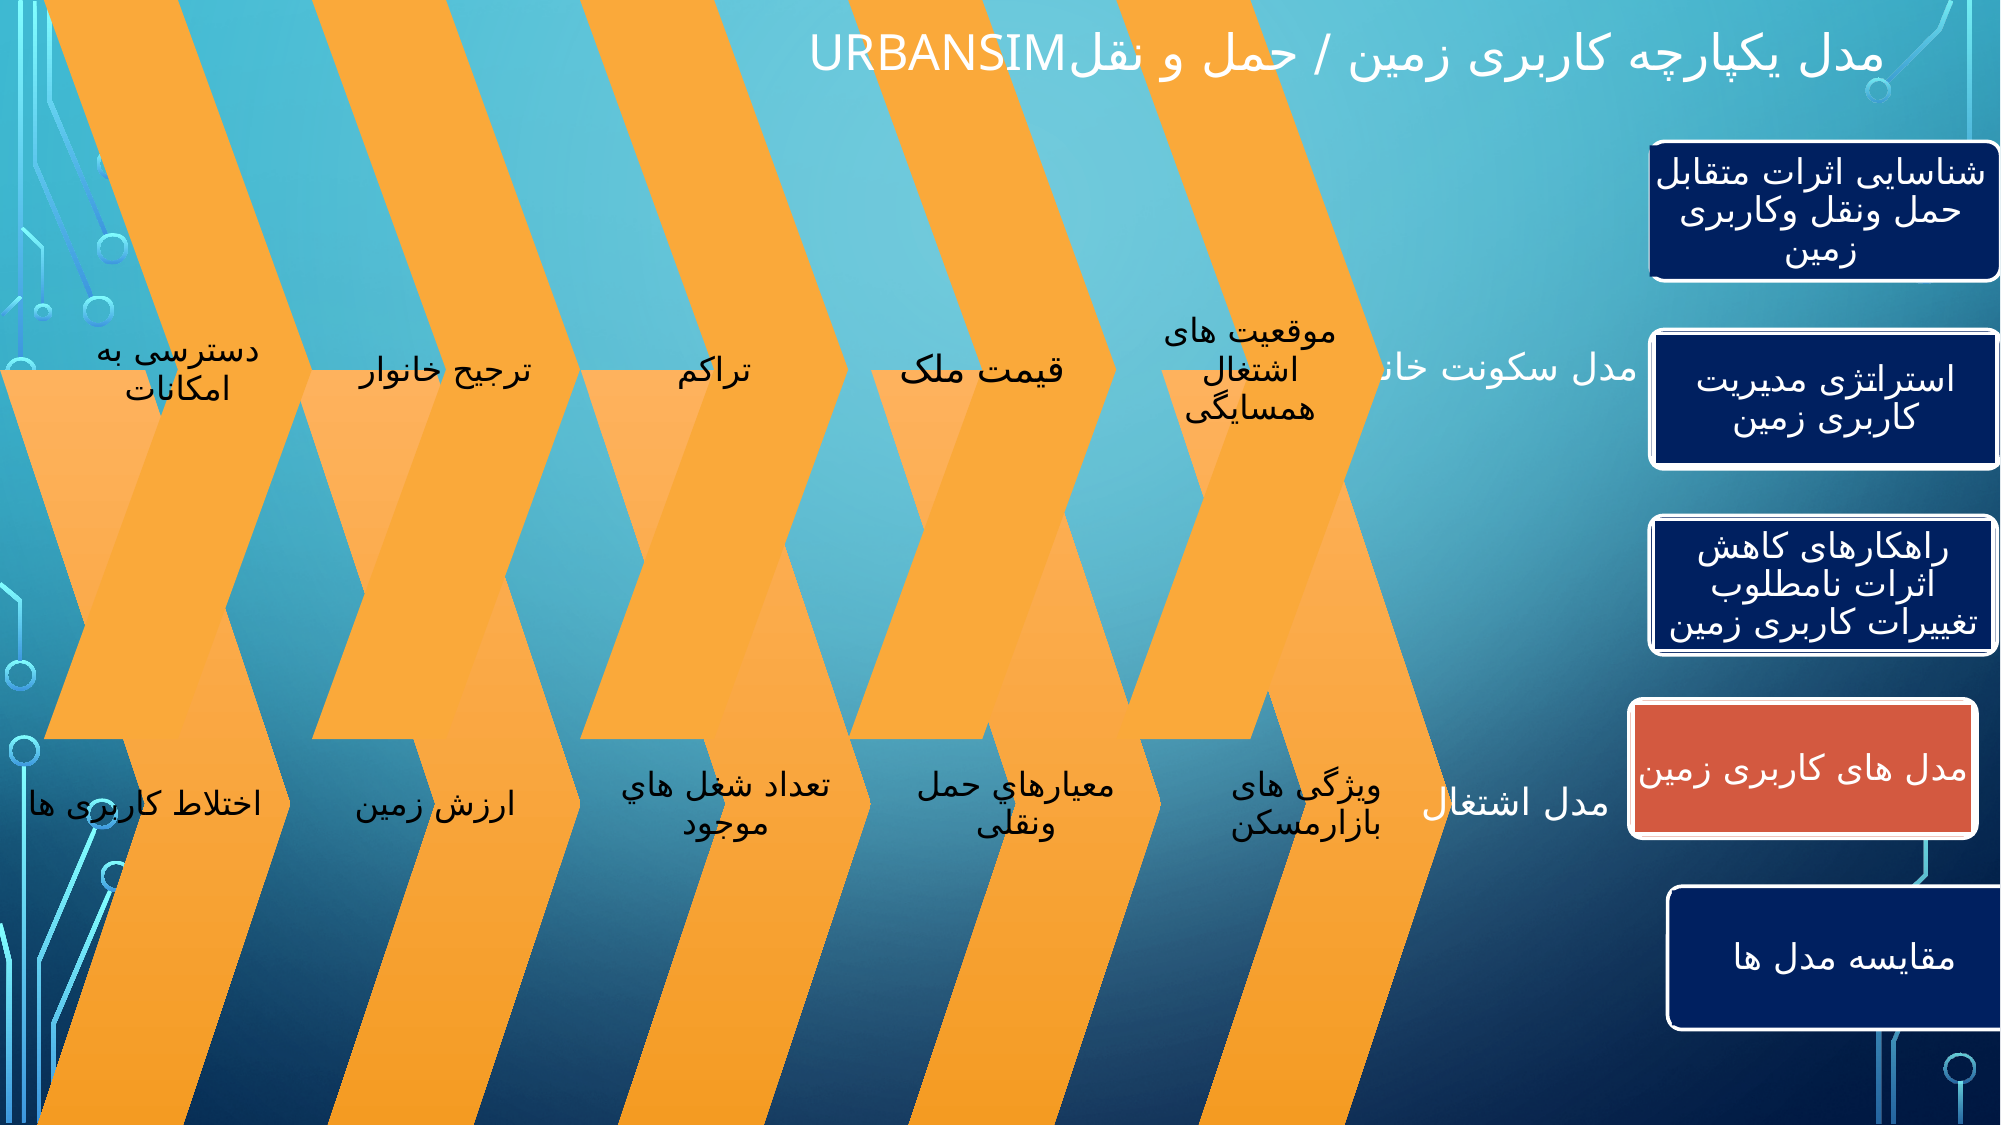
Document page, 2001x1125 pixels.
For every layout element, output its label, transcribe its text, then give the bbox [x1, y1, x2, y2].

list مدل سکونت خانوار [1385, 329, 1654, 1044]
text_box مدل اشتغال [1452, 770, 1625, 830]
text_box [1649, 515, 1998, 656]
text_box مدل یکپارچه کاربری زمین / حمل و نقلURBANSIM [1385, 12, 1902, 88]
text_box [0, 369, 1452, 1125]
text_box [1667, 886, 2000, 1030]
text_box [1628, 698, 1978, 839]
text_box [1649, 329, 2000, 470]
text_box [1649, 141, 2000, 281]
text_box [43, 0, 1385, 740]
